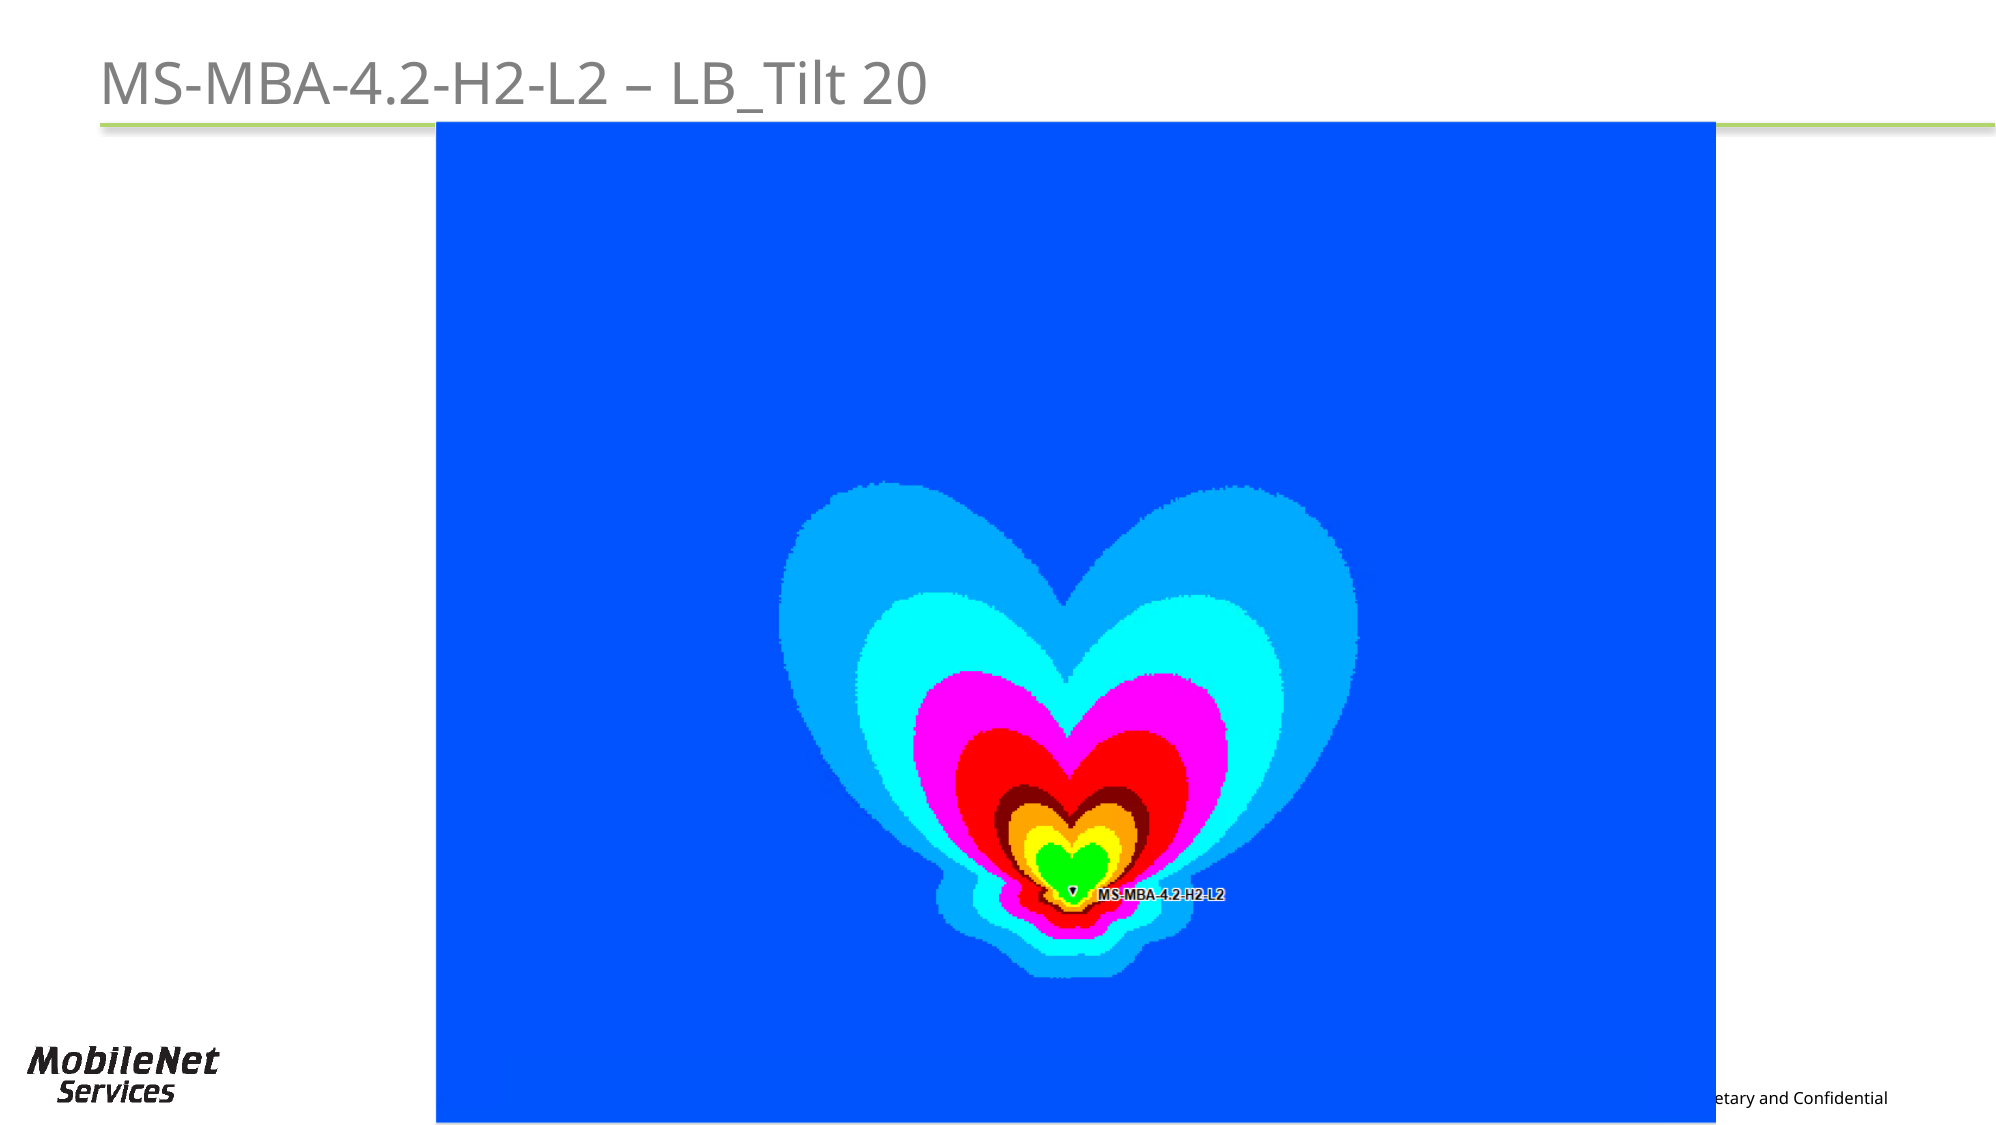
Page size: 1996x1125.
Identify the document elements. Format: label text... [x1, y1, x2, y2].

picture [19, 1037, 226, 1113]
title MS-MBA-4.2-H2-L2 – LB_Tilt 20 [85, 0, 1881, 175]
picture [434, 121, 1716, 1125]
